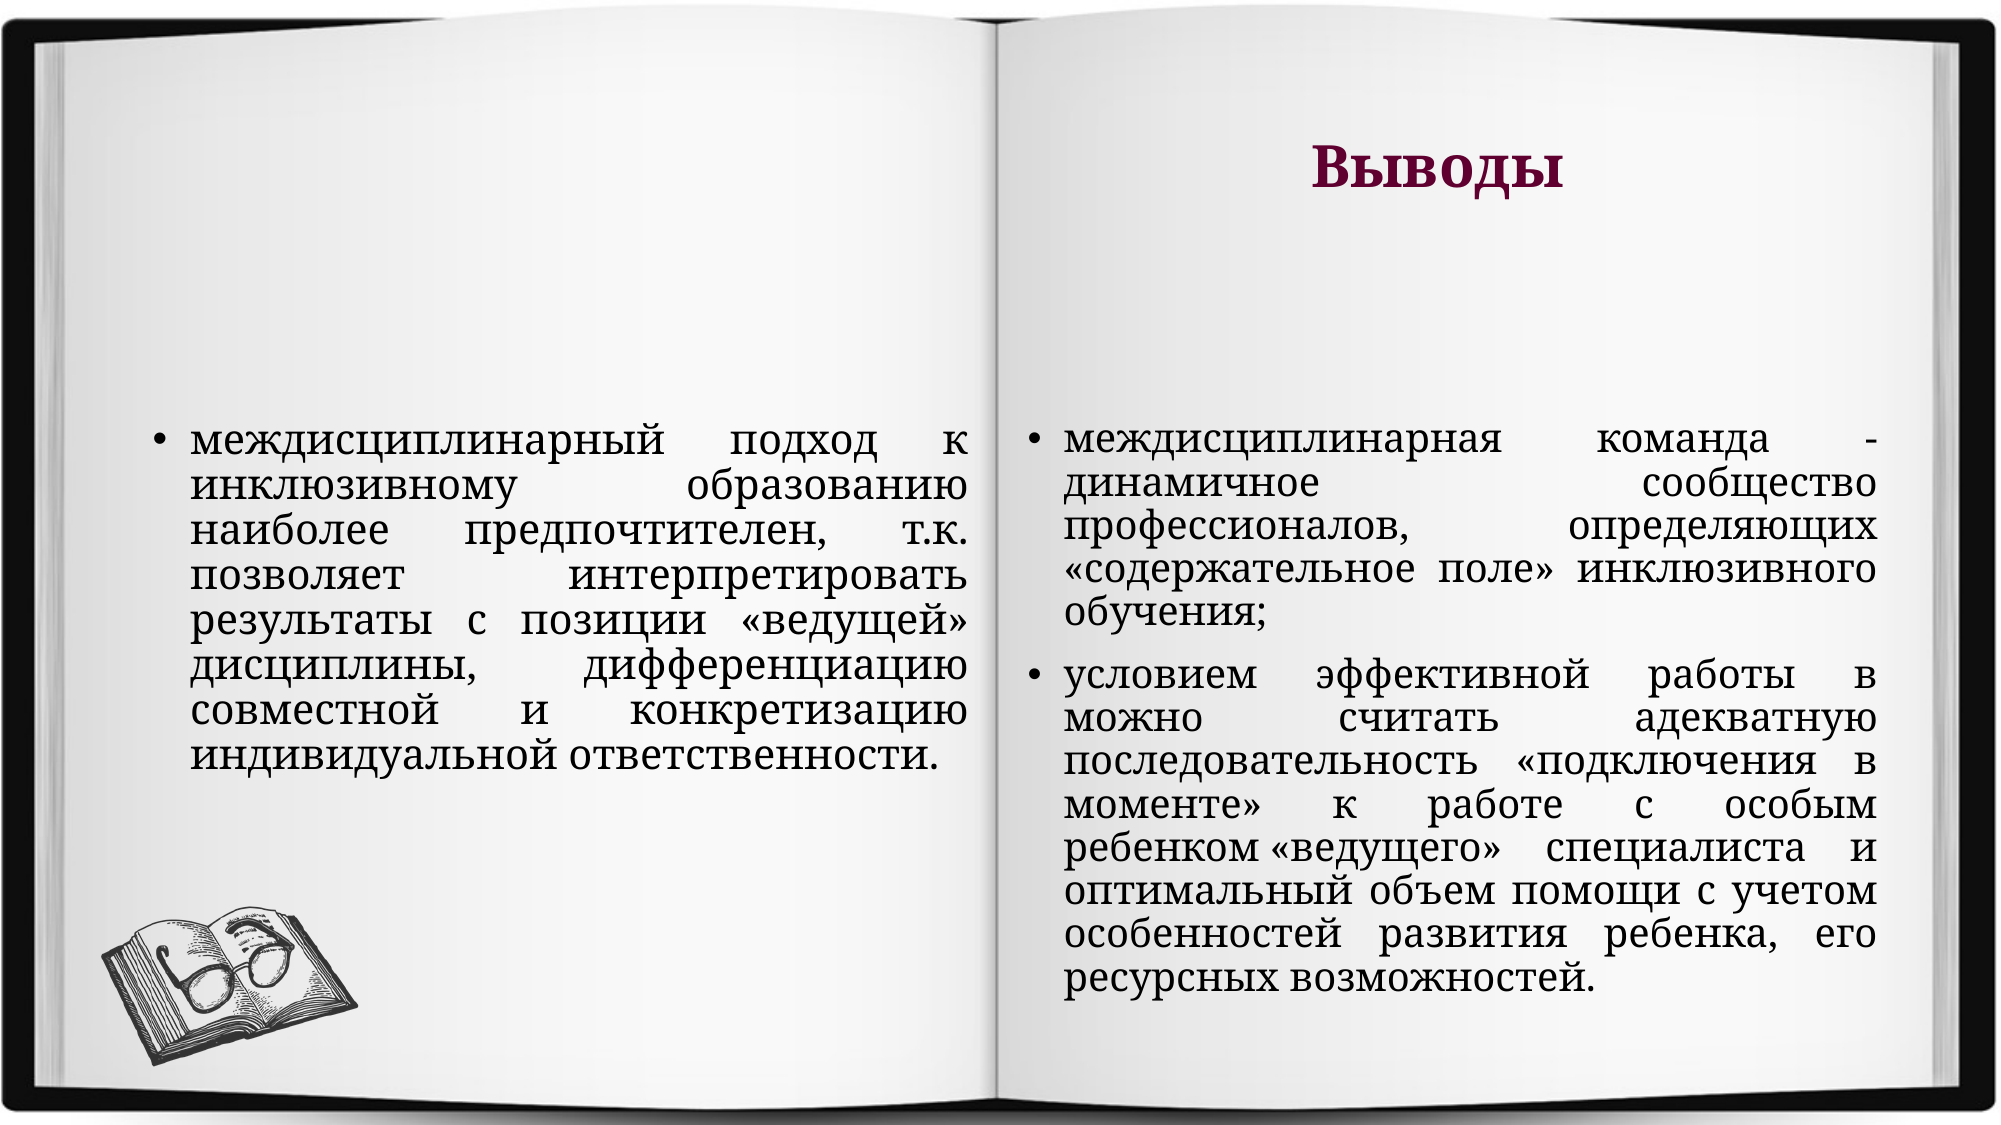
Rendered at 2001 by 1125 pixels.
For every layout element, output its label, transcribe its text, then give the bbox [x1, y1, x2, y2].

title Выводы [1012, 59, 1863, 278]
list междисциплинарная команда -динамичное сообщество профессионалов, определяющих «содержательное поле» инклюзивного обучения; условием эффективной работы в можно считать адекватную последовательность «подключения в моменте» к работе с особым ребенком «ведущего» специалиста и оптимальный объем помощи с учетом особенностей развития ребенка, его ресурсных возможностей. [1012, 410, 1894, 1016]
list междисциплинарный подход к инклюзивному образованию наиболее предпочтителен, т.к. позволяет интерпретировать результаты с позиции «ведущей» дисциплины, дифференциацию совместной и конкретизацию индивидуальной ответственности. [137, 410, 984, 1016]
picture [0, 0, 2001, 1125]
